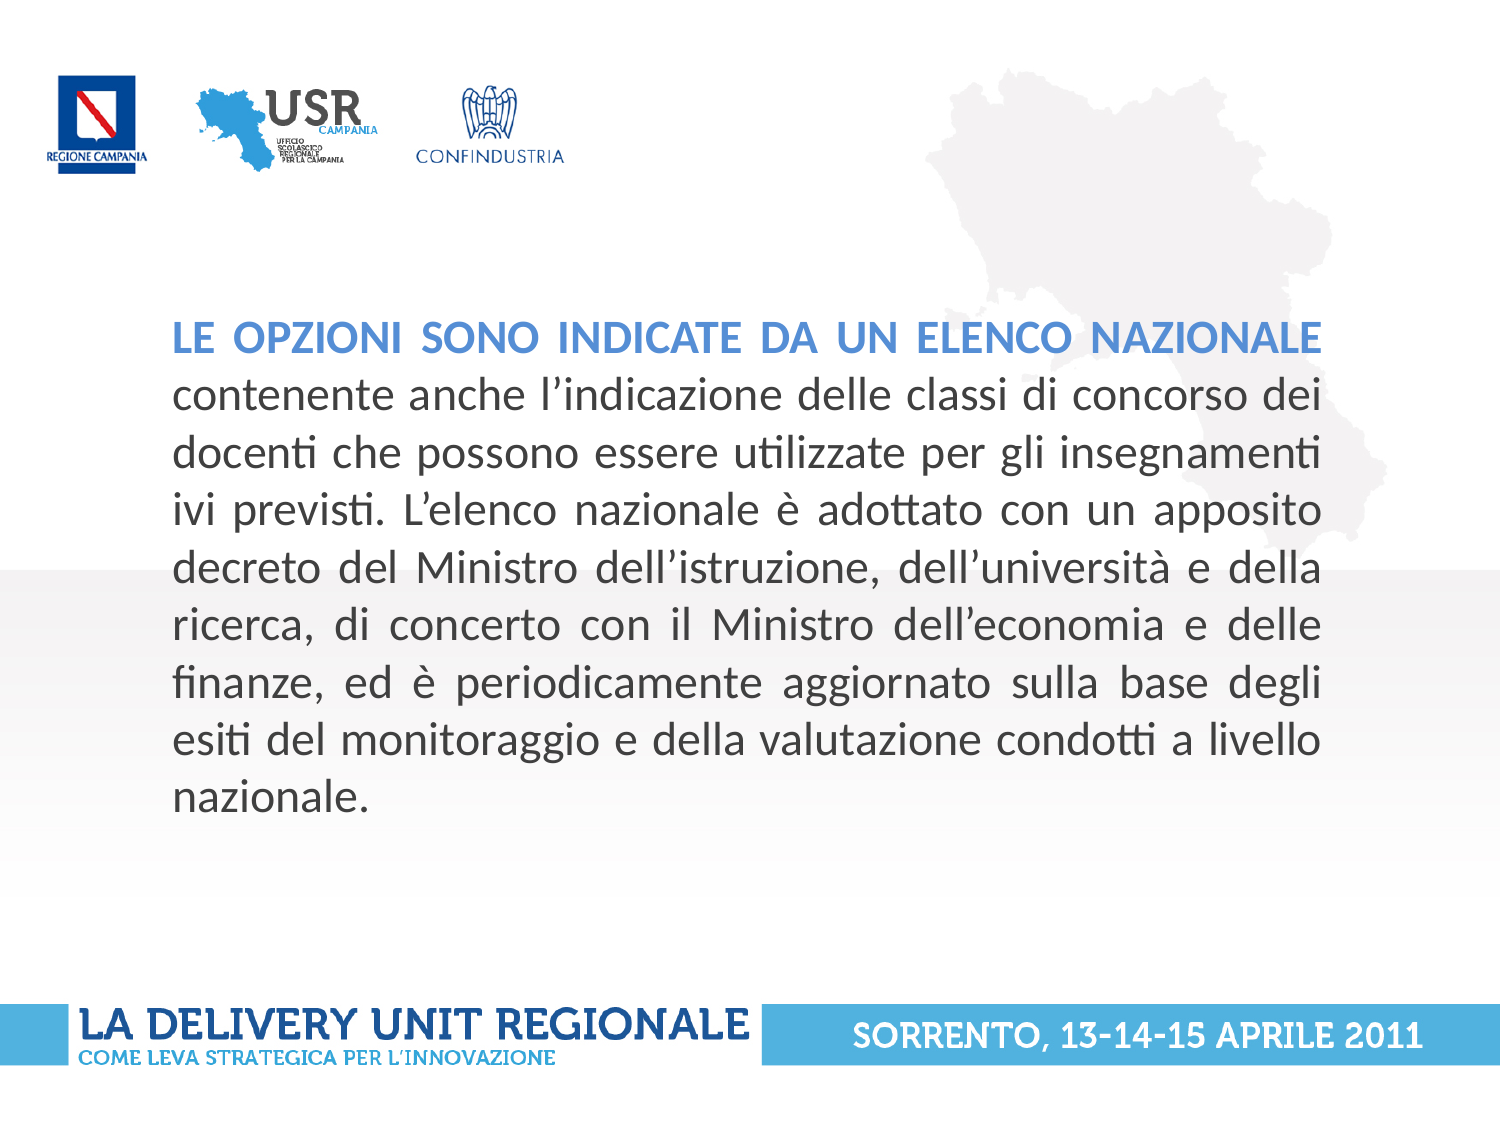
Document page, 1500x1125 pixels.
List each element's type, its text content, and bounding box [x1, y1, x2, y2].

picture [0, 32, 1500, 1093]
title Le opzioni sono indicate da un elenco nazionale contenente anche l’indicazione delle classi di concorso dei docenti che possono essere utilizzate per gli insegnamenti ivi previsti. L’elenco nazionale è adottato con un apposito decreto del Ministro dell’istruzione, dell’università e della ricerca, di concerto con il Ministro dell’economia e delle finanze, ed è periodicamente aggiornato sulla base degli esiti del monitoraggio e della valutazione condotti a livello nazionale. [172, 212, 1325, 910]
